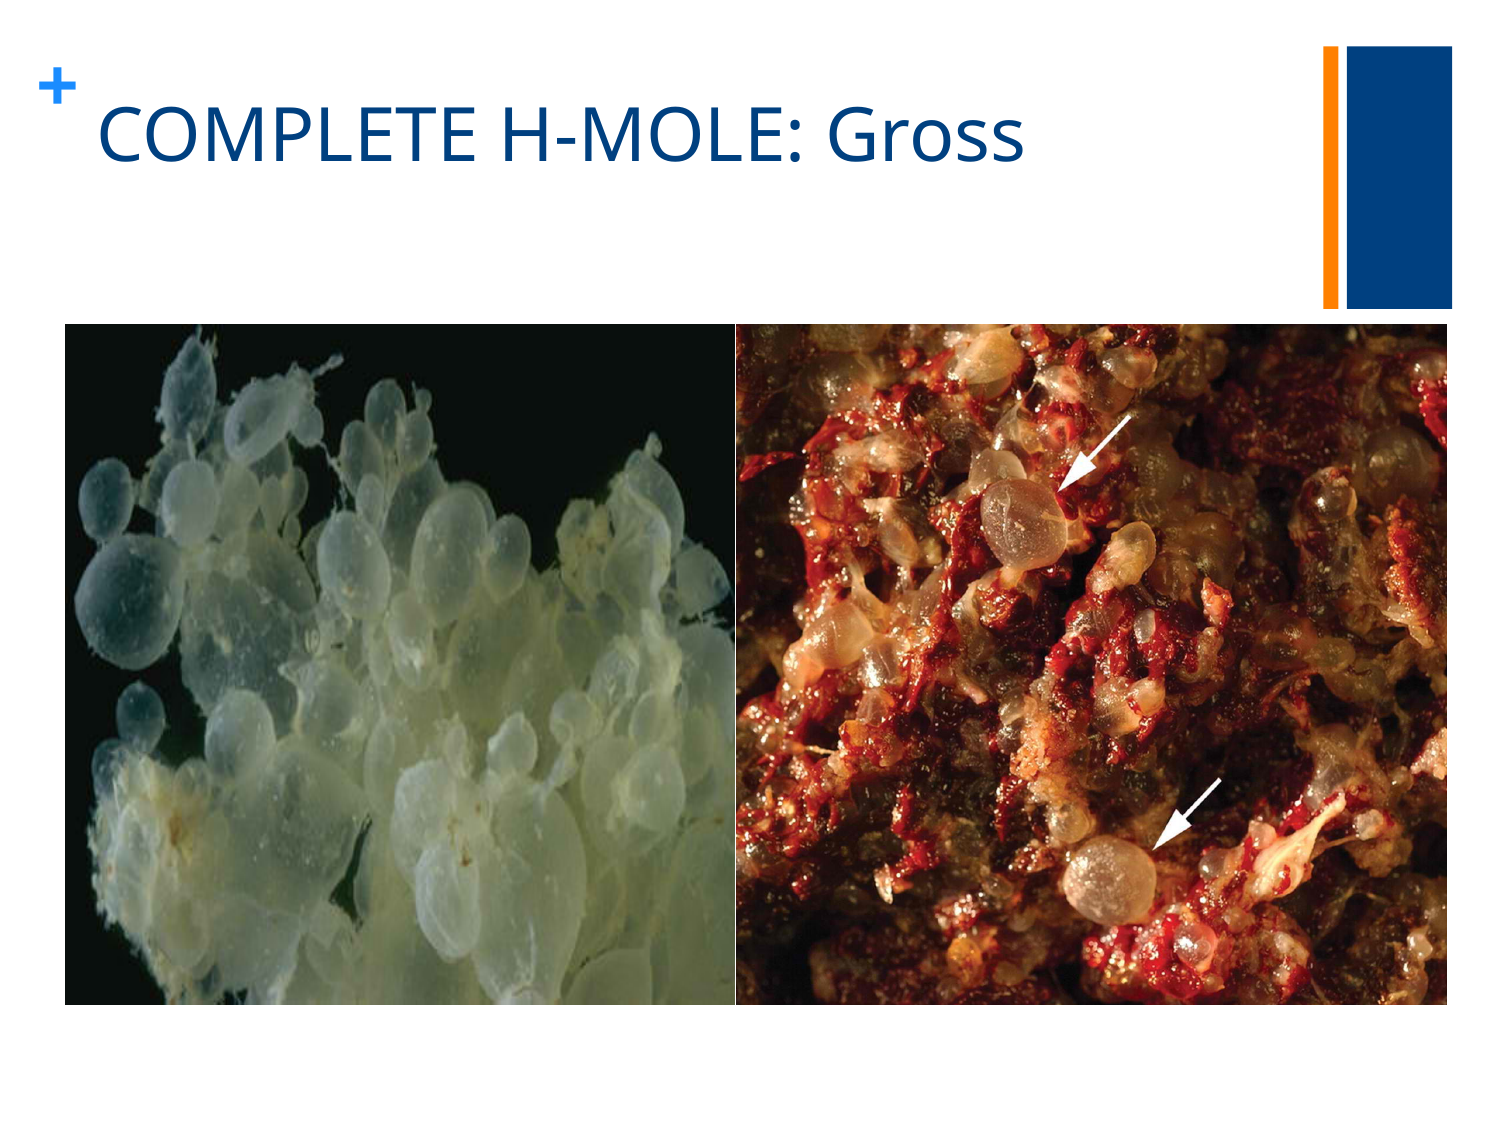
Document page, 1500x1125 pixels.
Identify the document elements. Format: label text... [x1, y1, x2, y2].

picture [736, 324, 1447, 1006]
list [0, 324, 733, 1006]
title COMPLETE H-MOLE: Gross [81, 79, 1322, 263]
